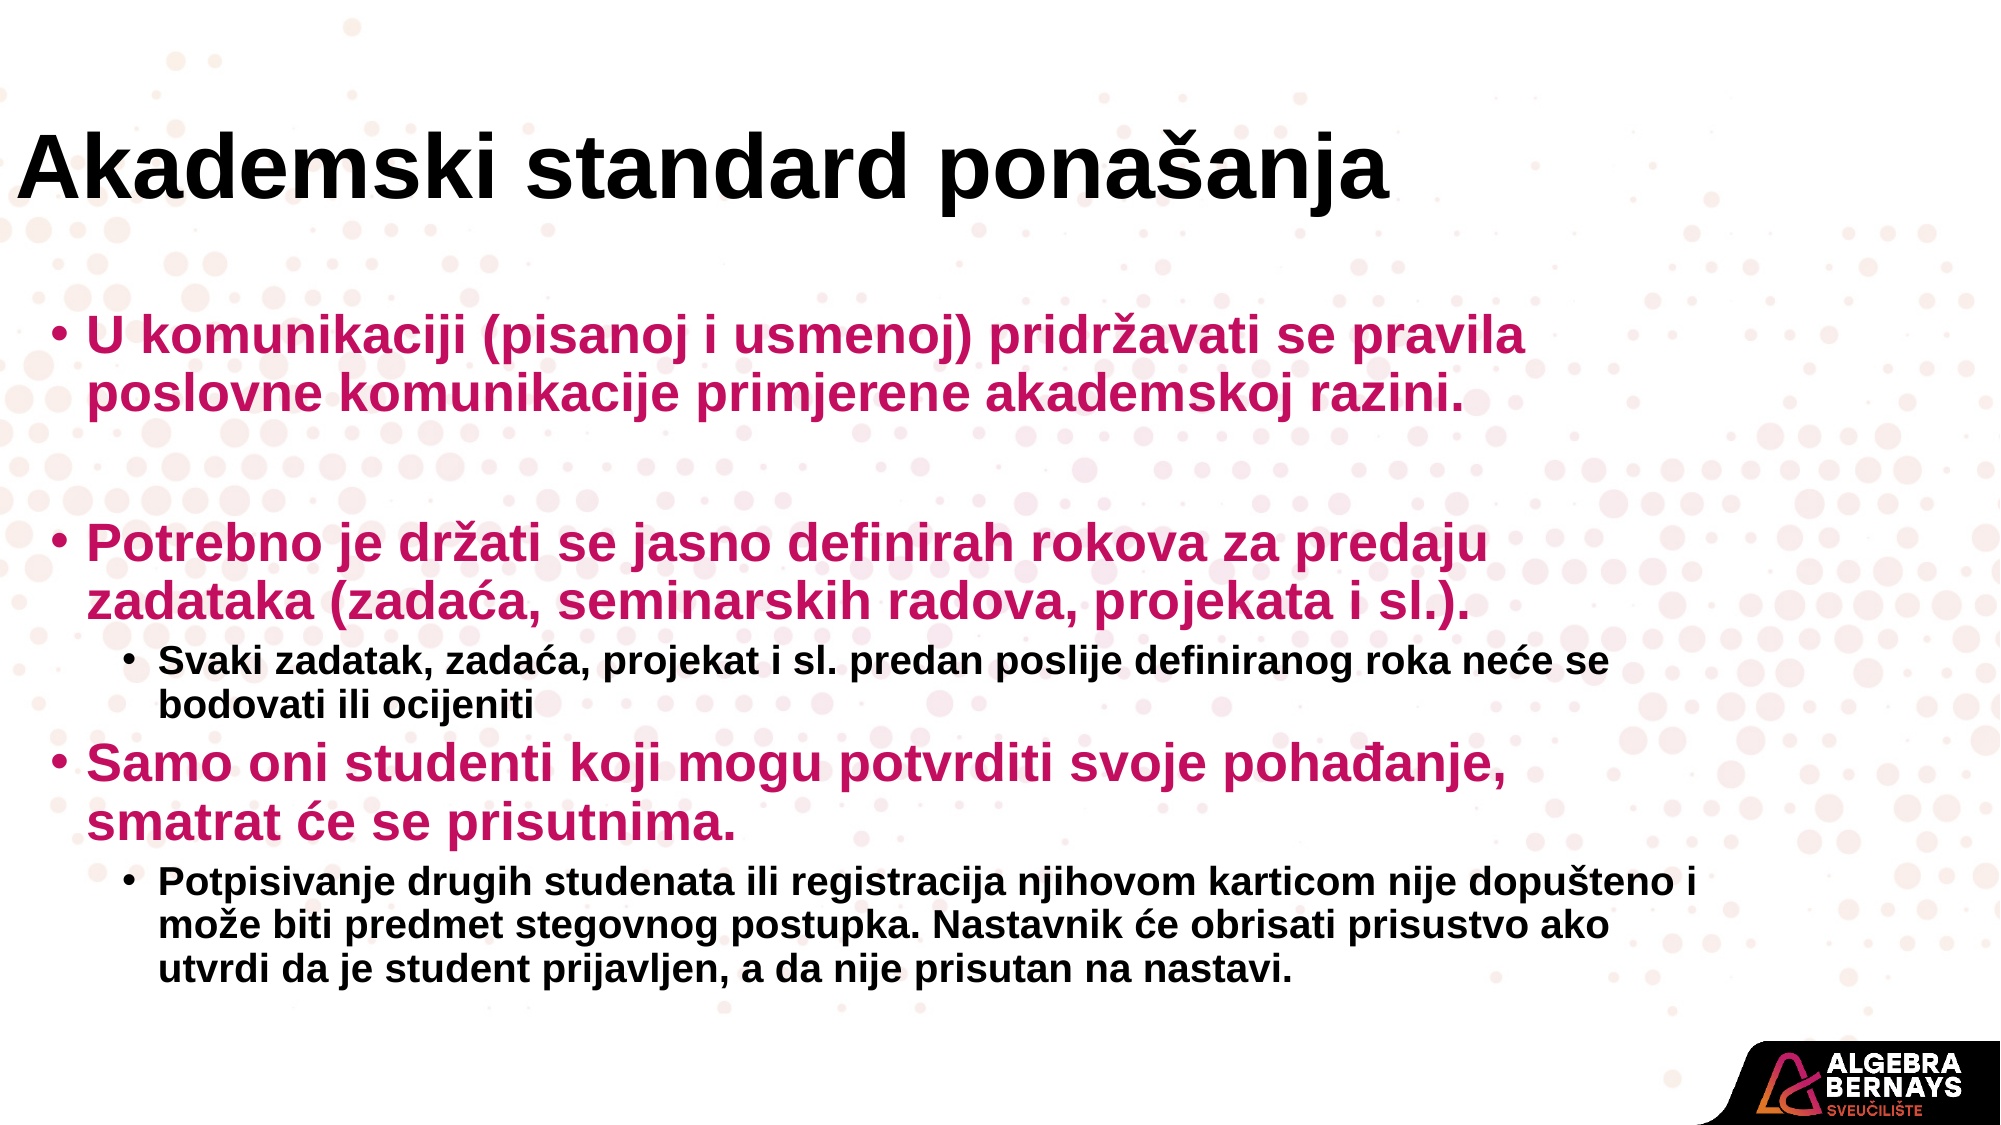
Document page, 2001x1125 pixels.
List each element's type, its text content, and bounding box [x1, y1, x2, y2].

list U komunikaciji (pisanoj i usmenoj) pridržavati se pravila poslovne komunikacije primjerene akademskoj razini. Potrebno je držati se jasno definirah rokova za predaju zadataka (zadaća, seminarskih radova, projekata i sl.). Svaki zadatak, zadaća, projekat i sl. predan poslije definiranog roka neće se bodovati ili ocijeniti Samo oni studenti koji mogu potvrditi svoje pohađanje, smatrat će se prisutnima. Potpisivanje drugih studenata ili registracija njihovom karticom nije dopušteno i može biti predmet stegovnog postupka. Nastavnik će obrisati prisustvo ako utvrdi da je student prijavljen, a da nije prisutan na nastavi. [0, 299, 1725, 1014]
title Akademski standard ponašanja [0, 59, 1725, 278]
picture [0, 0, 2000, 1125]
